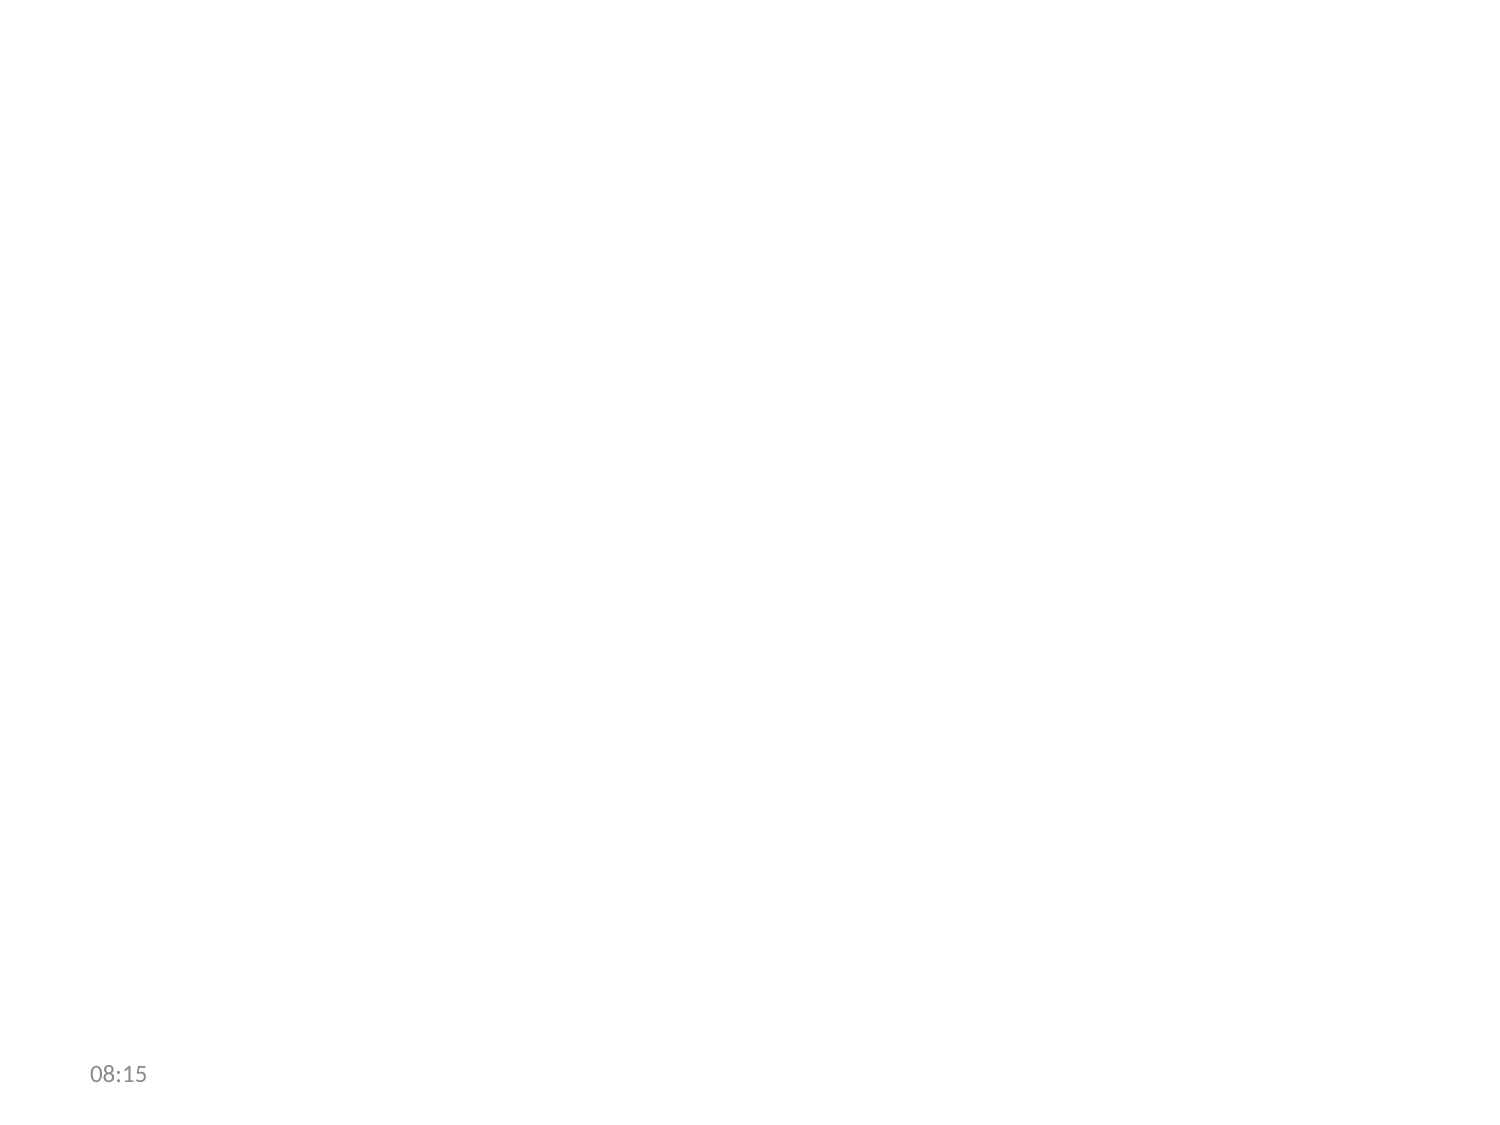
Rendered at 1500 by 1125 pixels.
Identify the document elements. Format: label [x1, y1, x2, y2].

slide_number [75, 1042, 425, 1103]
